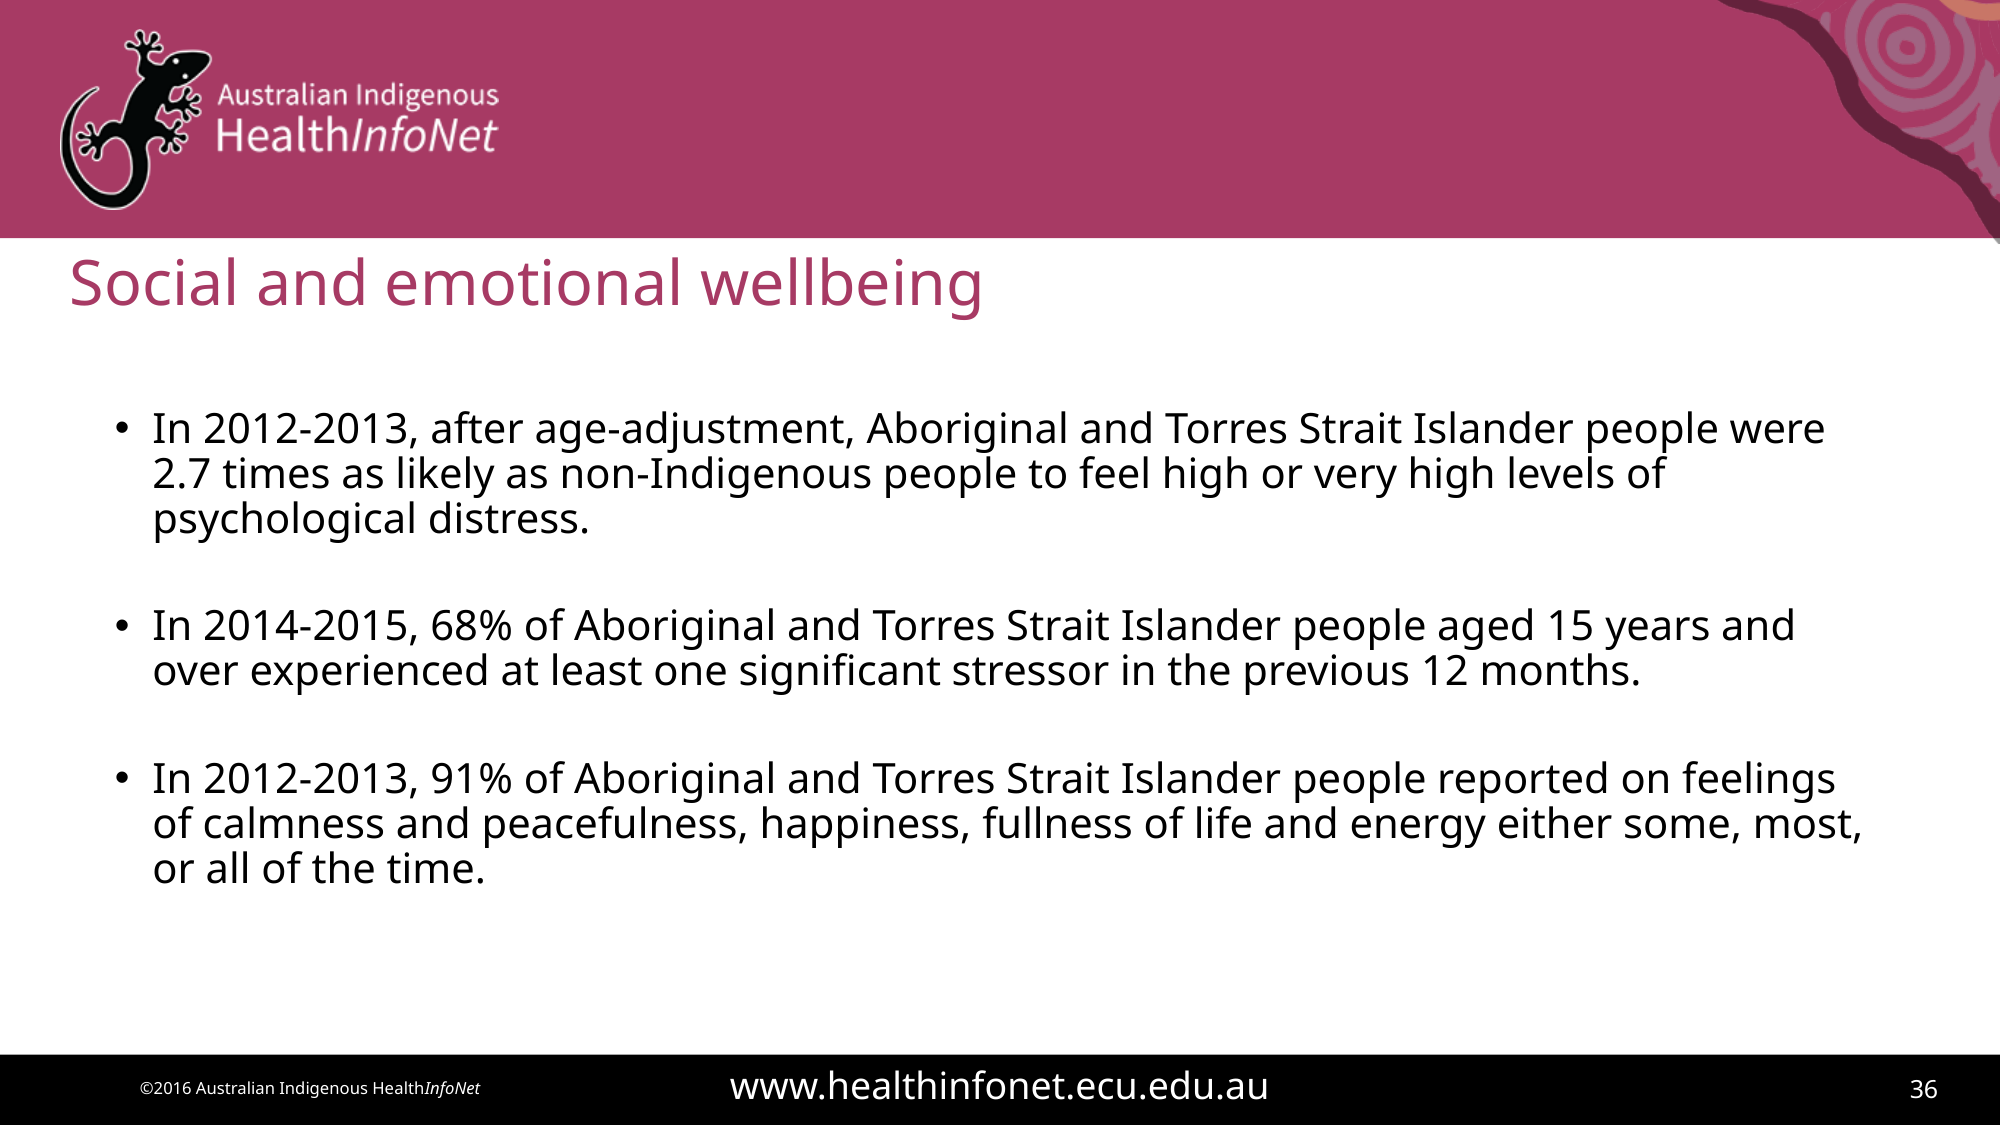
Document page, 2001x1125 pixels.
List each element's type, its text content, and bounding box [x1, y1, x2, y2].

list In 2012-2013, after age-adjustment, Aboriginal and Torres Strait Islander people were 2.7 times as likely as non-Indigenous people to feel high or very high levels of psychological distress. In 2014-2015, 68% of Aboriginal and Torres Strait Islander people aged 15 years and over experienced at least one significant stressor in the previous 12 months. In 2012-2013, 91% of Aboriginal and Torres Strait Islander people reported on feelings of calmness and peacefulness, happiness, fullness of life and energy either some, most, or all of the time. [99, 399, 1900, 1050]
picture [1673, 0, 2000, 279]
title Social and emotional wellbeing [55, 243, 1945, 327]
picture [60, 29, 499, 210]
